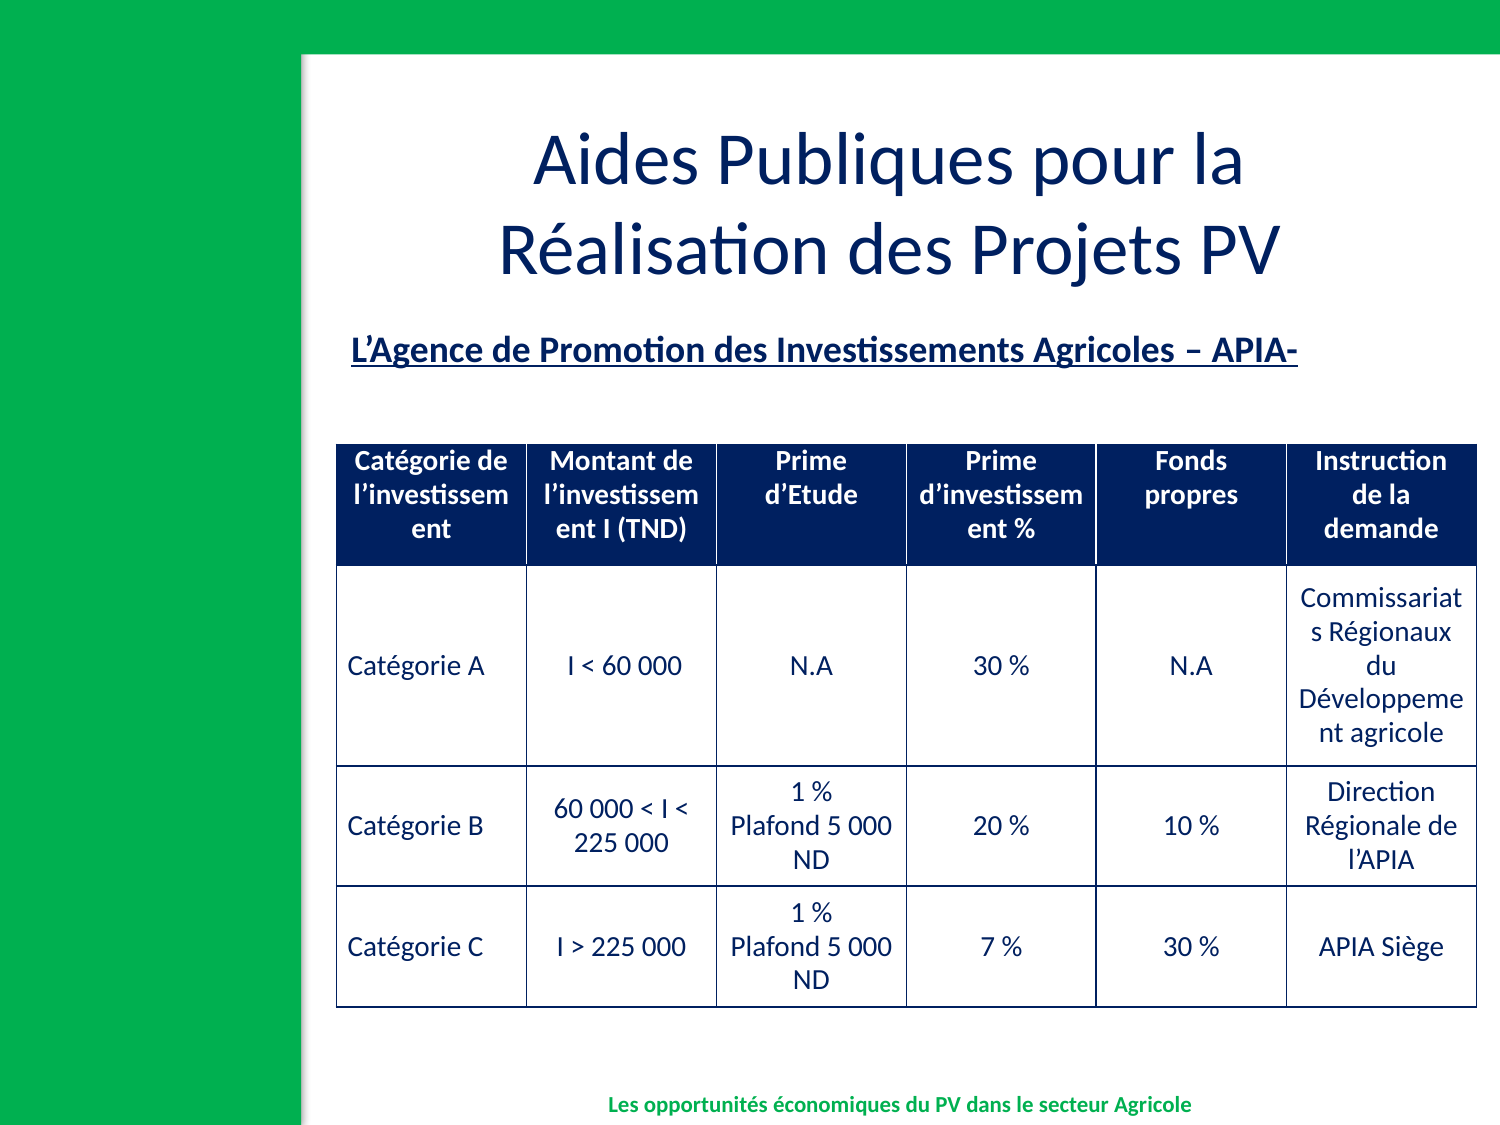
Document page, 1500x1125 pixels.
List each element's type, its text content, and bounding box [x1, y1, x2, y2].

table_header Fonds propres [1097, 445, 1286, 564]
table_cell Catégorie C [337, 887, 526, 1006]
text_box L’Agence de Promotion des Investissements Agricoles – APIA- [336, 314, 1421, 378]
table_cell Catégorie B [337, 767, 526, 885]
table_cell I < 60 000 [527, 566, 716, 765]
table_cell Commissariats Régionaux du Développement agricole [1287, 566, 1476, 765]
table_header Instruction de la demande [1287, 445, 1476, 564]
table_cell I > 225 000 [527, 887, 716, 1006]
table_header Catégorie de l’investissement [337, 445, 526, 564]
text_box Aides Publiques pour la Réalisation des Projets PV [371, 101, 1408, 196]
table_cell Direction Régionale de l’APIA [1287, 767, 1476, 885]
table_cell 30 % [907, 566, 1095, 765]
table_header Montant de l’investissement I (TND) [527, 445, 716, 564]
table_cell 1 % Plafond 5 000 ND [717, 887, 906, 1006]
table_cell N.A [717, 566, 906, 765]
table_header Prime d’Etude [717, 445, 906, 564]
table_cell Catégorie A [337, 566, 526, 765]
table_cell 7 % [907, 887, 1095, 1006]
table_cell APIA Siège [1287, 887, 1476, 1006]
table_cell 10 % [1097, 767, 1286, 885]
table_header Prime d’investissement % [907, 445, 1095, 564]
table_cell N.A [1097, 566, 1286, 765]
table_cell 60 000 < I < 225 000 [527, 767, 716, 885]
table_cell 20 % [907, 767, 1095, 885]
table_cell 1 % Plafond 5 000 ND [717, 767, 906, 885]
table_cell 30 % [1097, 887, 1286, 1006]
